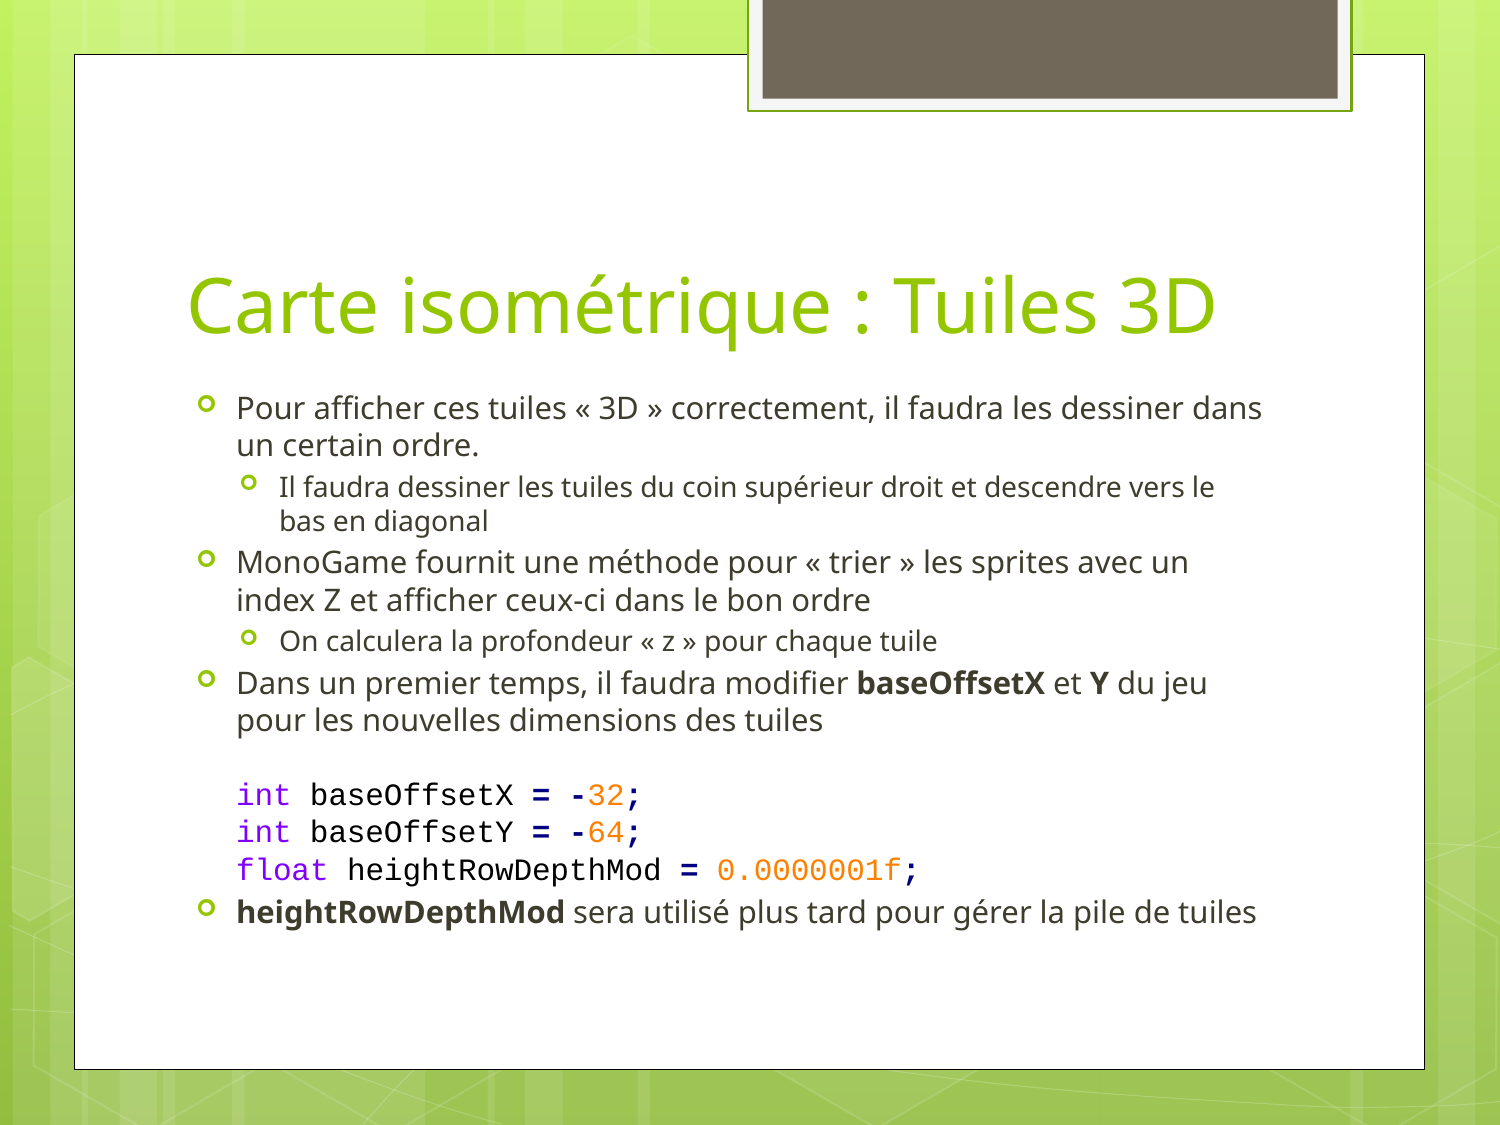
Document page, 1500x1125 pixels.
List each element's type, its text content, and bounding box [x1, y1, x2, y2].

list Pour afficher ces tuiles « 3D » correctement, il faudra les dessiner dans un certain ordre. Il faudra dessiner les tuiles du coin supérieur droit et descendre vers le bas en diagonal MonoGame fournit une méthode pour « trier » les sprites avec un index Z et afficher ceux-ci dans le bon ordre On calculera la profondeur « z » pour chaque tuile Dans un premier temps, il faudra modifier baseOffsetX et Y du jeu pour les nouvelles dimensions des tuiles int baseOffsetX = -32; int baseOffsetY = -64; float heightRowDepthMod = 0.0000001f; heightRowDepthMod sera utilisé plus tard pour gérer la pile de tuiles [171, 381, 1283, 957]
title Carte isométrique : Tuiles 3D [171, 168, 1324, 357]
